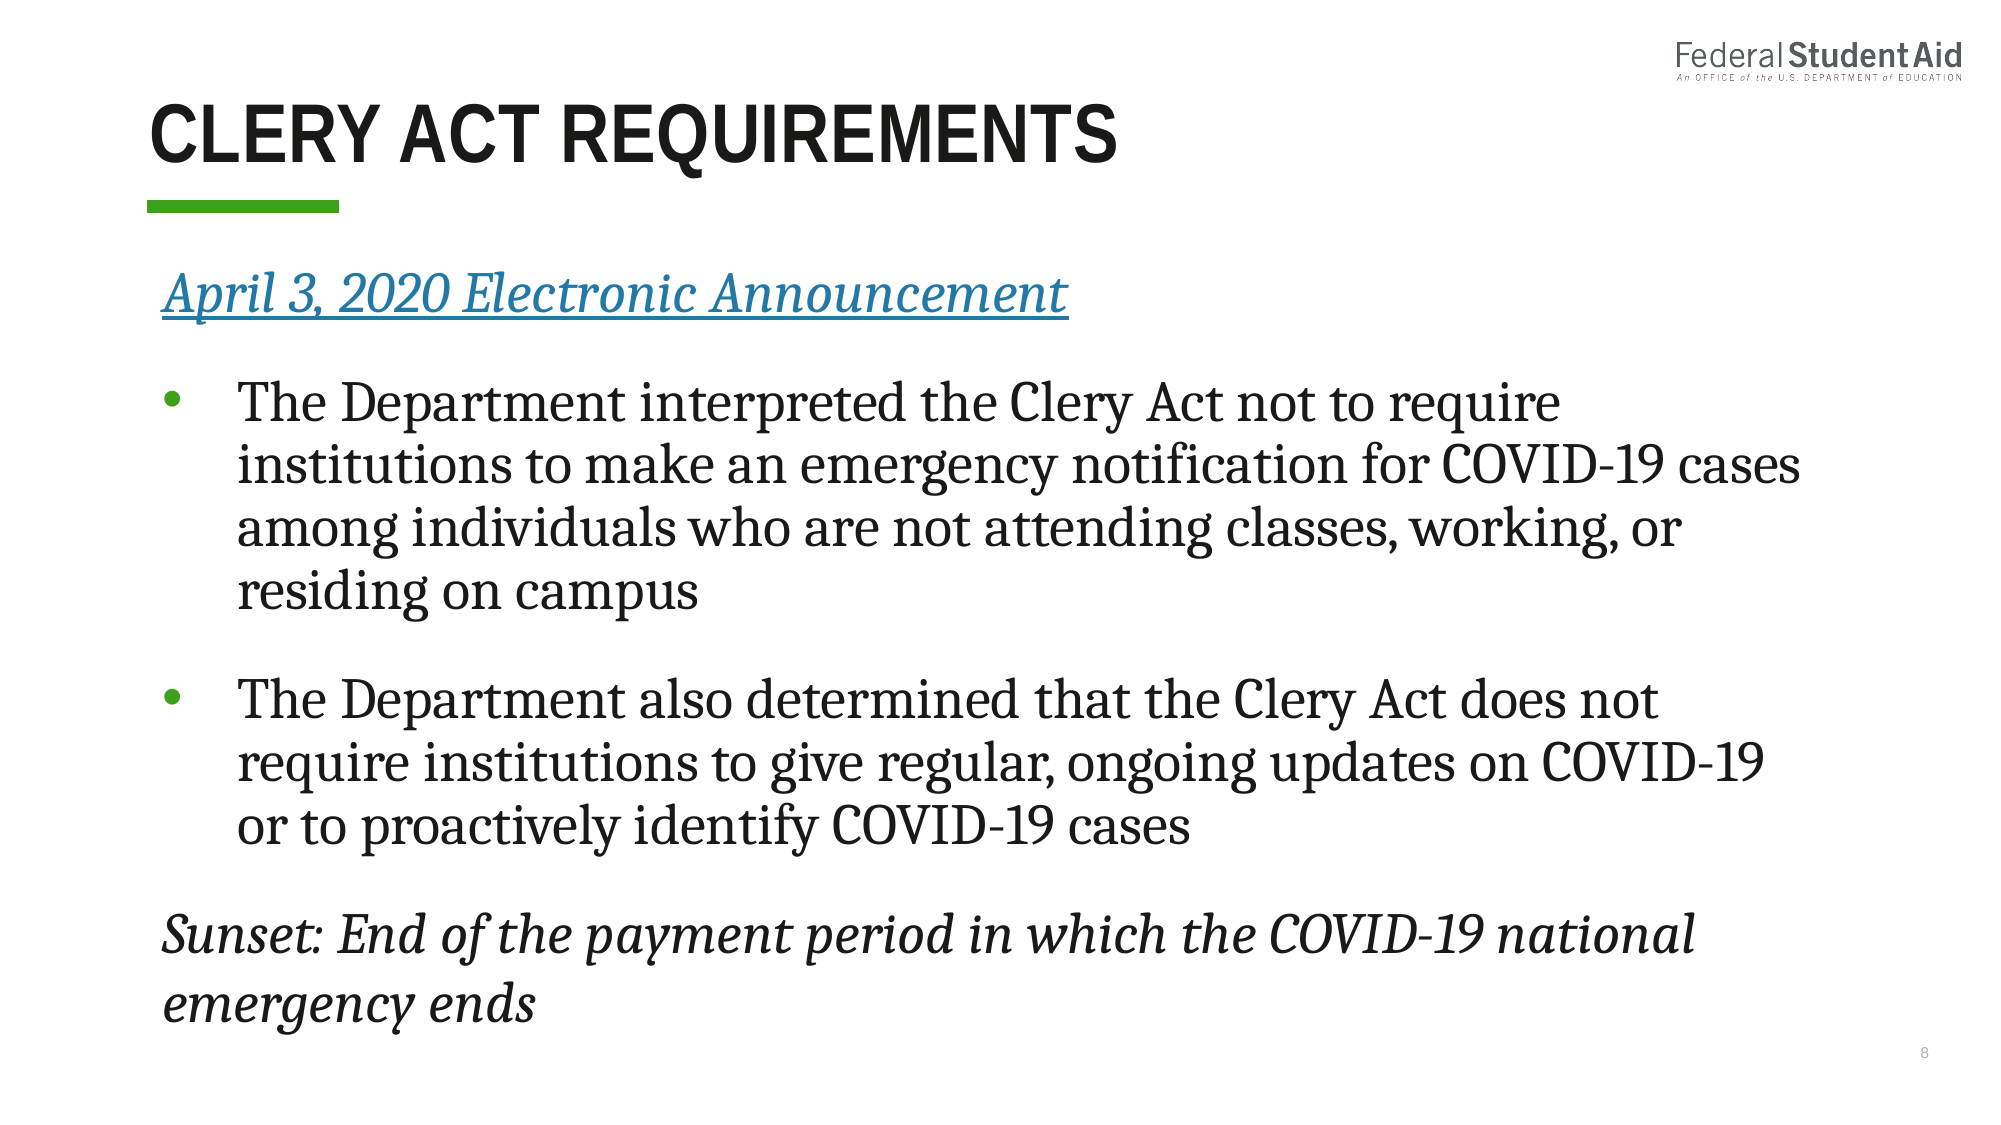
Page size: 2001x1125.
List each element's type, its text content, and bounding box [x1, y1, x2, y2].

list April 3, 2020 Electronic Announcement The Department interpreted the Clery Act not to require institutions to make an emergency notification for COVID-19 cases among individuals who are not attending classes, working, or residing on campus The Department also determined that the Clery Act does not require institutions to give regular, ongoing updates on COVID-19 or to proactively identify COVID-19 cases Sunset: End of the payment period in which the COVID-19 national emergency ends [147, 254, 1845, 1043]
picture [1651, 16, 1986, 106]
slide_number 8 [1920, 1042, 1986, 1094]
title Clery act requirements [149, 57, 1606, 189]
